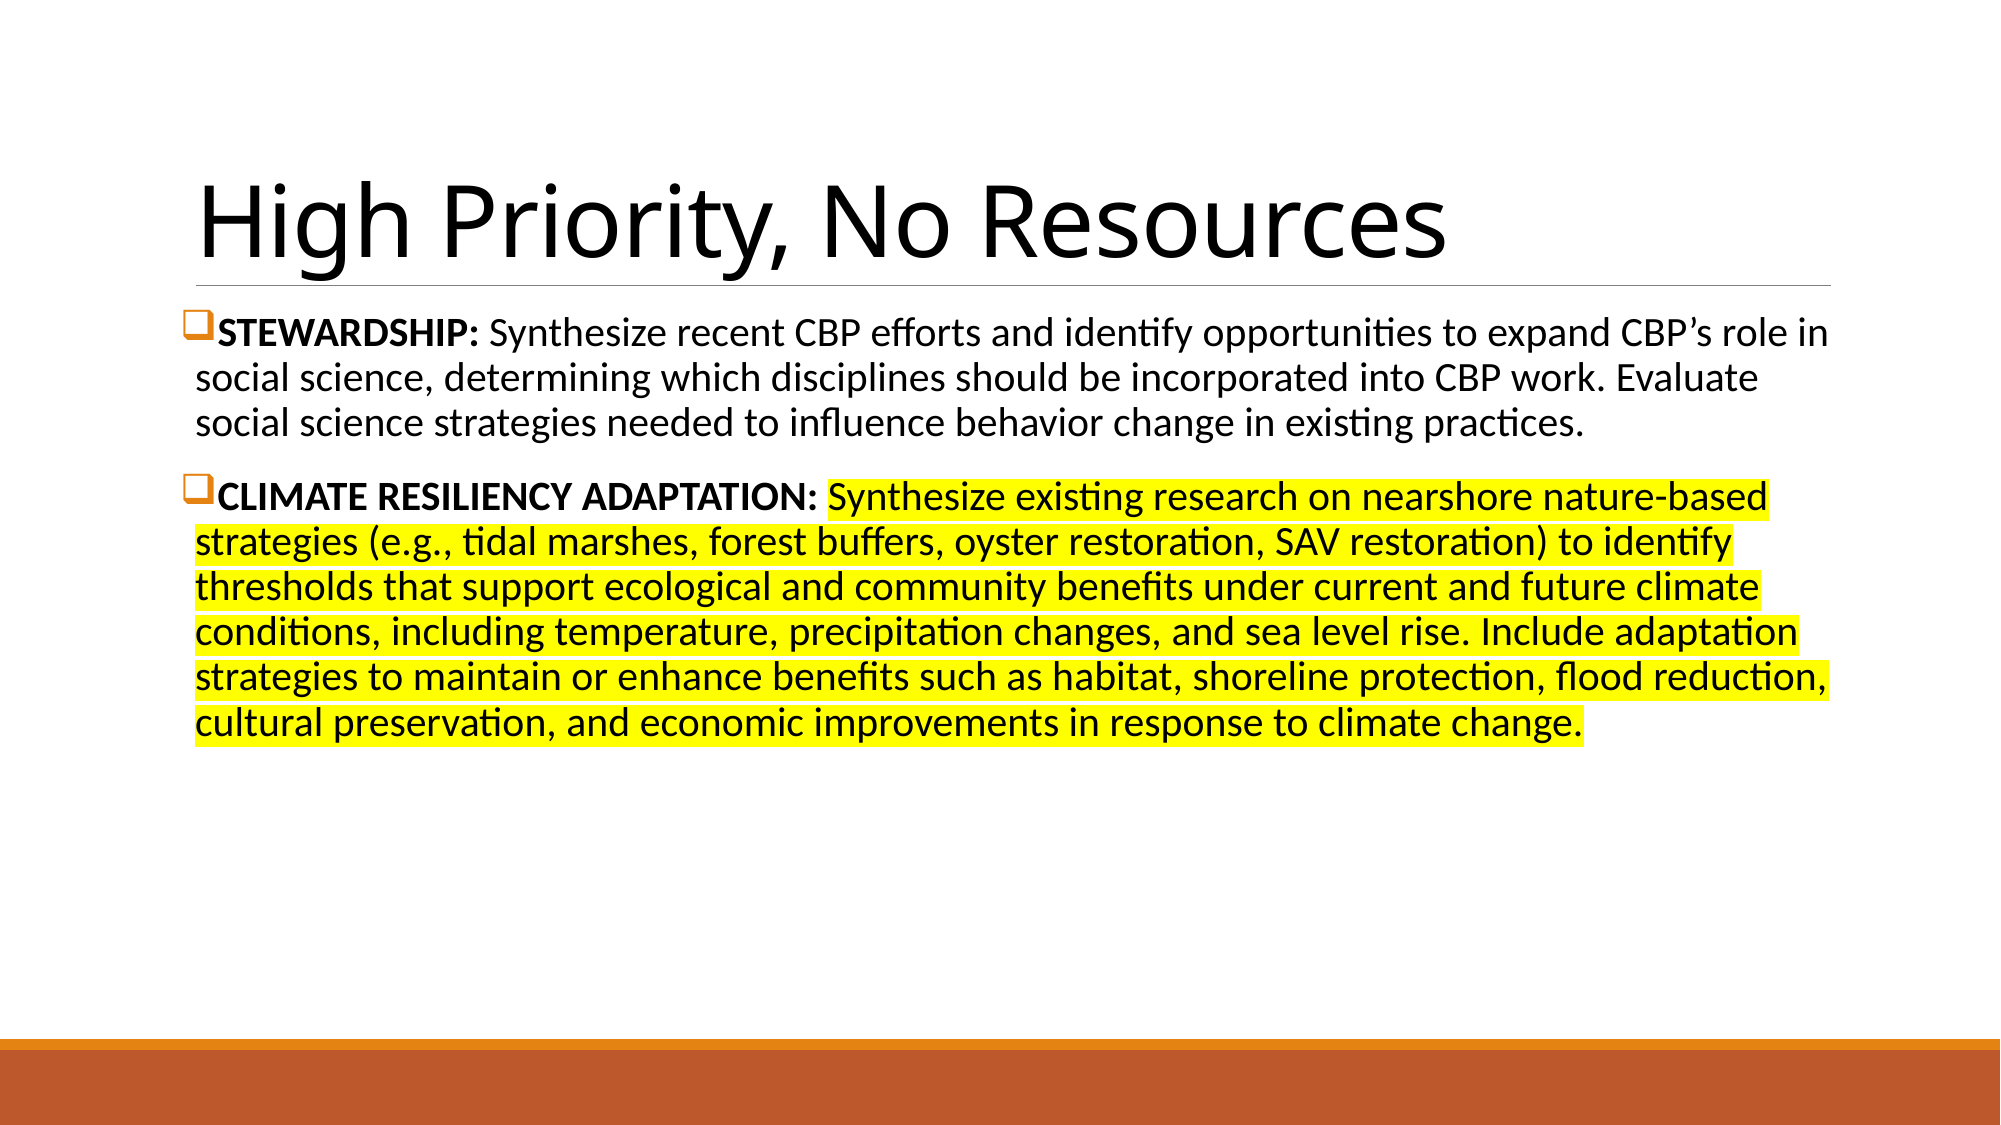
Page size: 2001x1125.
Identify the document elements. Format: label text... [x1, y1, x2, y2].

title High Priority, No Resources [180, 47, 1830, 285]
list STEWARDSHIP: Synthesize recent CBP efforts and identify opportunities to expand CBP’s role in social science, determining which disciplines should be incorporated into CBP work. Evaluate social science strategies needed to influence behavior change in existing practices. CLIMATE RESILIENCY ADAPTATION: Synthesize existing research on nearshore nature-based strategies (e.g., tidal marshes, forest buffers, oyster restoration, SAV restoration) to identify thresholds that support ecological and community benefits under current and future climate conditions, including temperature, precipitation changes, and sea level rise. Include adaptation strategies to maintain or enhance benefits such as habitat, shoreline protection, flood reduction, cultural preservation, and economic improvements in response to climate change. [180, 302, 1830, 963]
